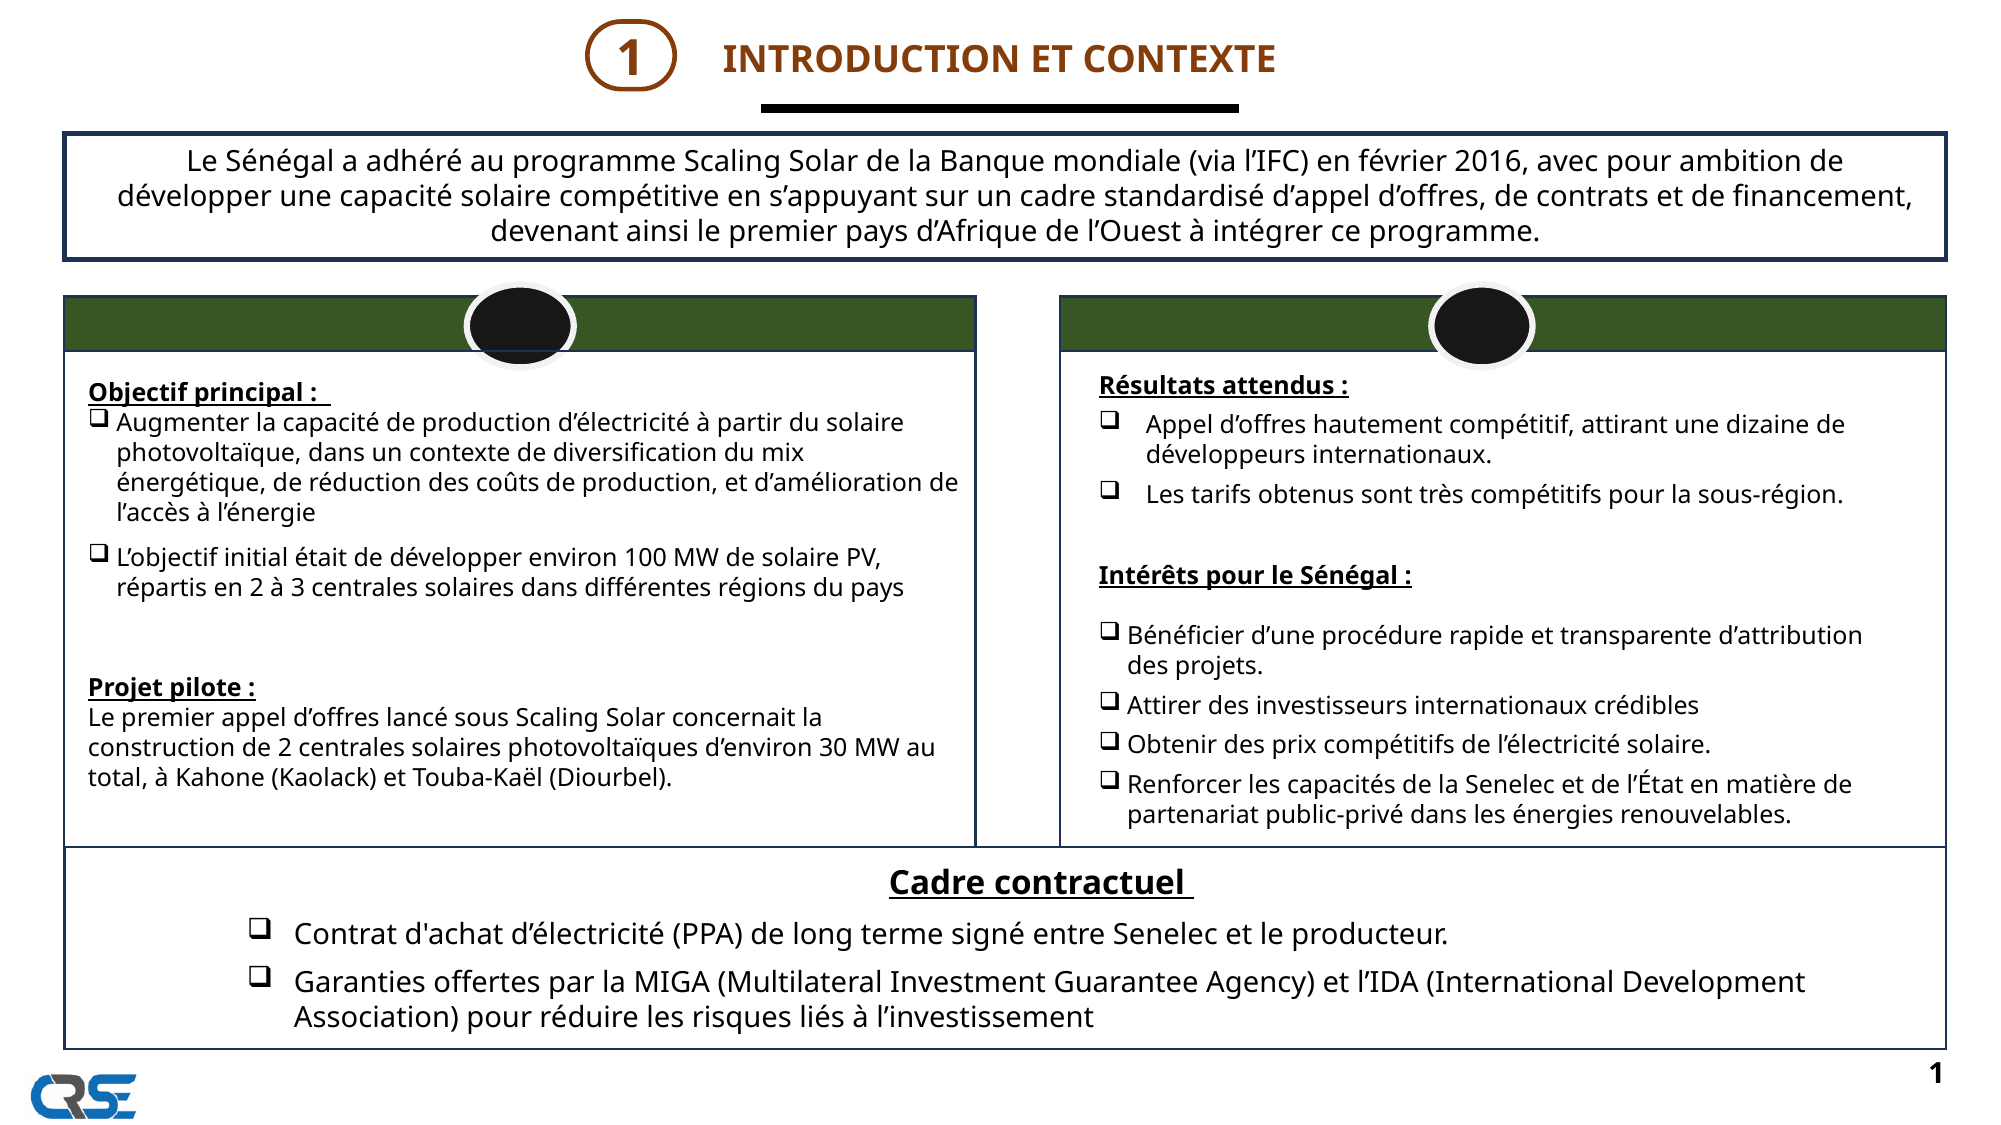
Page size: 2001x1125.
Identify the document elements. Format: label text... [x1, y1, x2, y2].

text_box [63, 295, 481, 350]
text_box 1 [1913, 1046, 1960, 1097]
picture [26, 1071, 140, 1119]
text_box [1059, 295, 1445, 352]
text_box INTRODUCTION ET CONTEXTE [124, 0, 1876, 133]
text_box [1519, 295, 1947, 352]
text_box [559, 295, 977, 350]
text_box [1059, 352, 1947, 846]
text_box [63, 350, 977, 848]
text_box [63, 846, 1947, 1050]
text_box Cadre contractuel Contrat d'achat d’électricité (PPA) de long terme signé entre Senelec et le producteur. Garanties offertes par la MIGA (Multilateral Investment Guarantee Agency) et l’IDA (International Development Association) pour réduire les risques liés à l’investissement [157, 853, 1926, 1041]
text_box [465, 283, 575, 350]
text_box [1430, 283, 1534, 369]
text_box 1 [587, 21, 675, 90]
text_box Intérêts pour le Sénégal : Bénéficier d’une procédure rapide et transparente d’attribution des projets. Attirer des investisseurs internationaux crédibles Obtenir des prix compétitifs de l’électricité solaire. Renforcer les capacités de la Senelec et de l’État en matière de partenariat public-privé dans les énergies renouvelables. [1084, 551, 1902, 837]
text_box Résultats attendus : Appel d’offres hautement compétitif, attirant une dizaine de développeurs internationaux. Les tarifs obtenus sont très compétitifs pour la sous-région. [1084, 361, 1946, 547]
text_box Le Sénégal a adhéré au programme Scaling Solar de la Banque mondiale (via l’IFC) en février 2016, avec pour ambition de développer une capacité solaire compétitive en s’appuyant sur un cadre standardisé d’appel d’offres, de contrats et de financement, devenant ainsi le premier pays d’Afrique de l’Ouest à intégrer ce programme. [95, 134, 1936, 255]
text_box Projet pilote : Le premier appel d’offres lancé sous Scaling Solar concernait la construction de 2 centrales solaires photovoltaïques d’environ 30 MW au total, à Kahone (Kaolack) et Touba-Kaël (Diourbel). [73, 664, 967, 799]
text_box [63, 133, 1947, 260]
